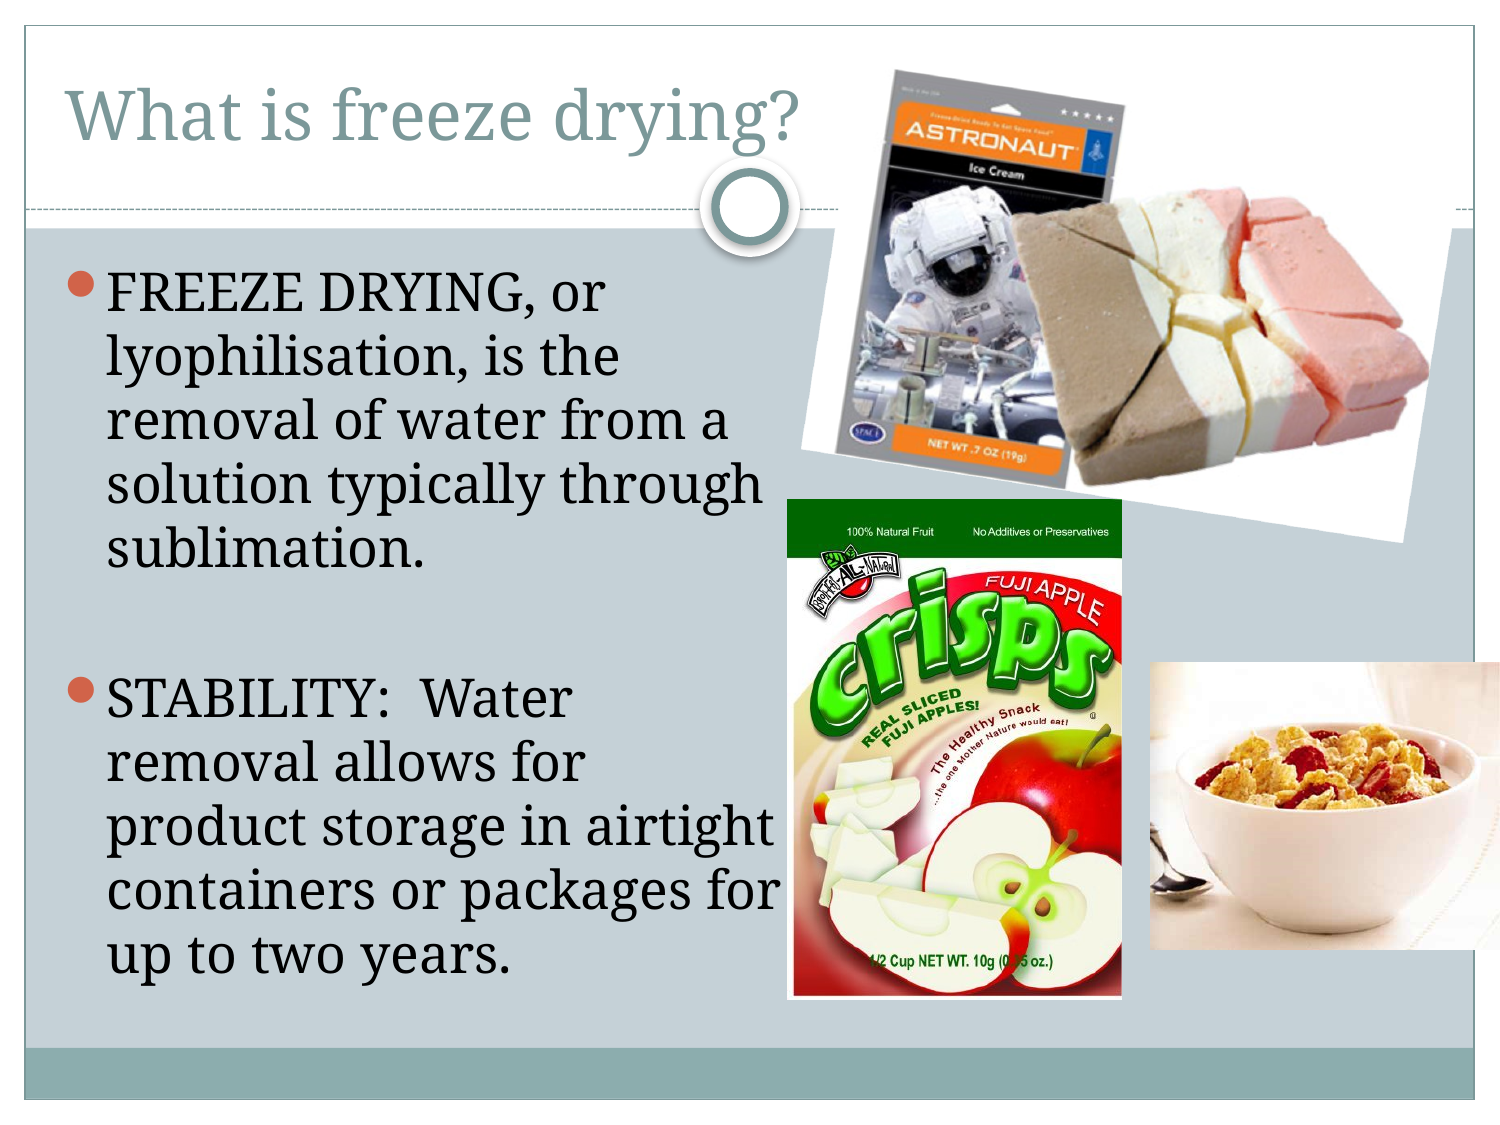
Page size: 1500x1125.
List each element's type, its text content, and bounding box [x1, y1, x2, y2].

picture [1149, 662, 1500, 951]
list FREEZE DRYING, or lyophilisation, is the removal of water from a solution typically through sublimation. STABILITY: Water removal allows for product storage in airtight containers or packages for up to two years. [49, 250, 813, 1001]
picture [787, 64, 1462, 1001]
title What is freeze drying? [49, 37, 1450, 162]
